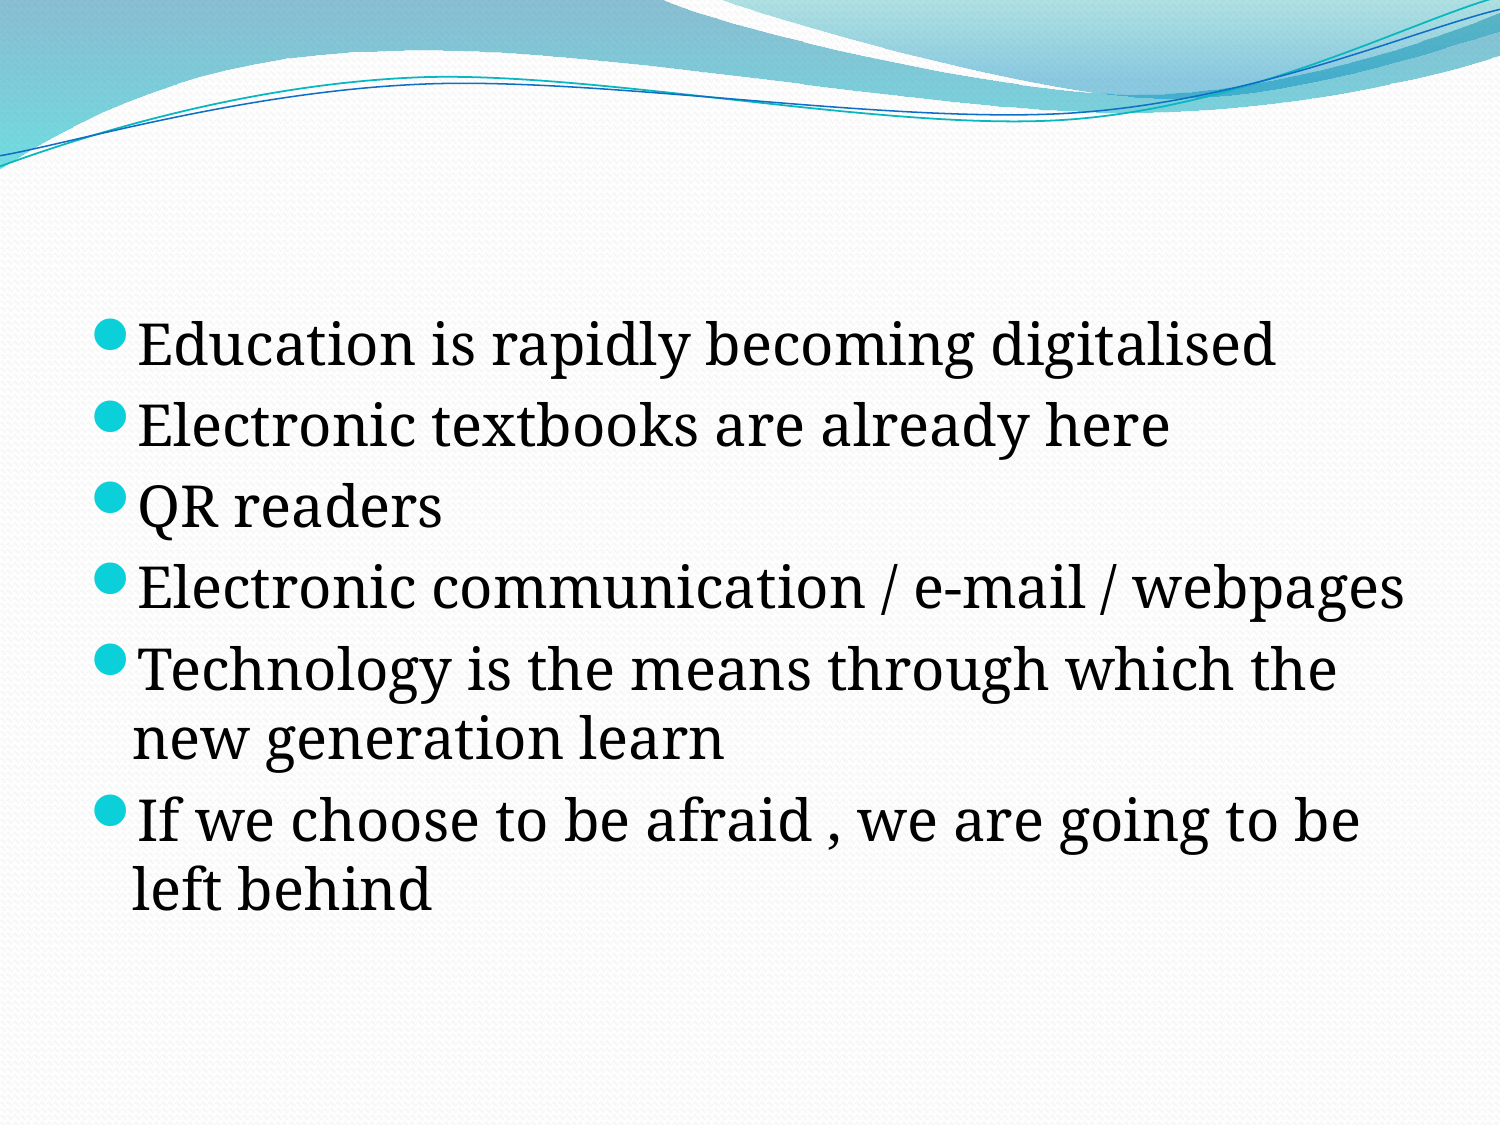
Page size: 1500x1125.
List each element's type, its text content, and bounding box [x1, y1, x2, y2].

list Education is rapidly becoming digitalised Electronic textbooks are already here QR readers Electronic communication / e-mail / webpages Technology is the means through which the new generation learn If we choose to be afraid , we are going to be left behind [75, 231, 1425, 1005]
